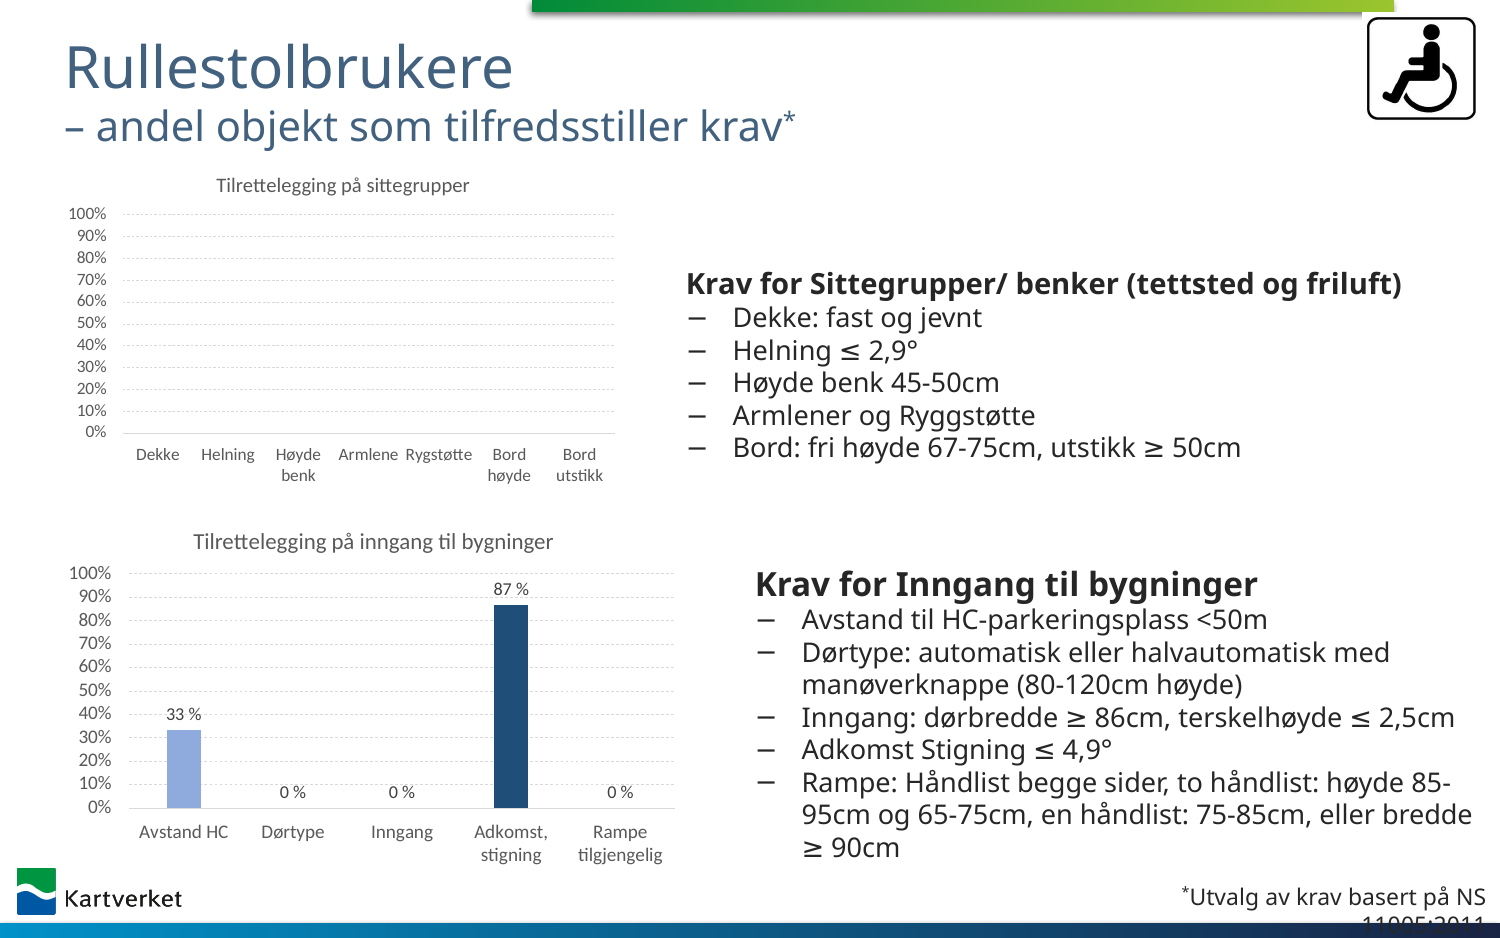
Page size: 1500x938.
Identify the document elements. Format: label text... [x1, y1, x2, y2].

picture [62, 166, 625, 492]
text_box Krav for Inngang til bygninger Avstand til HC-parkeringsplass <50m Dørtype: automatisk eller halvautomatisk med manøverknappe (80-120cm høyde) Inngang: dørbredde ≥ 86cm, terskelhøyde ≤ 2,5cm Adkomst Stigning ≤ 4,9° Rampe: Håndlist begge sider, to håndlist: høyde 85-95cm og 65-75cm, en håndlist: 75-85cm, eller bredde ≥ 90cm [740, 555, 1491, 870]
picture [62, 520, 686, 874]
text_box Rullestolbrukere – andel objekt som tilfredsstiller krav* [49, 25, 1431, 158]
text_box Krav for Sittegrupper/ benker (tettsted og friluft) Dekke: fast og jevnt Helning ≤ 2,9° Høyde benk 45-50cm Armlener og Ryggstøtte Bord: fri høyde 67-75cm, utstikk ≥ 50cm [670, 258, 1418, 471]
text_box *Utvalg av krav basert på NS 11005:2011 [1068, 873, 1500, 938]
picture [1362, 12, 1481, 126]
